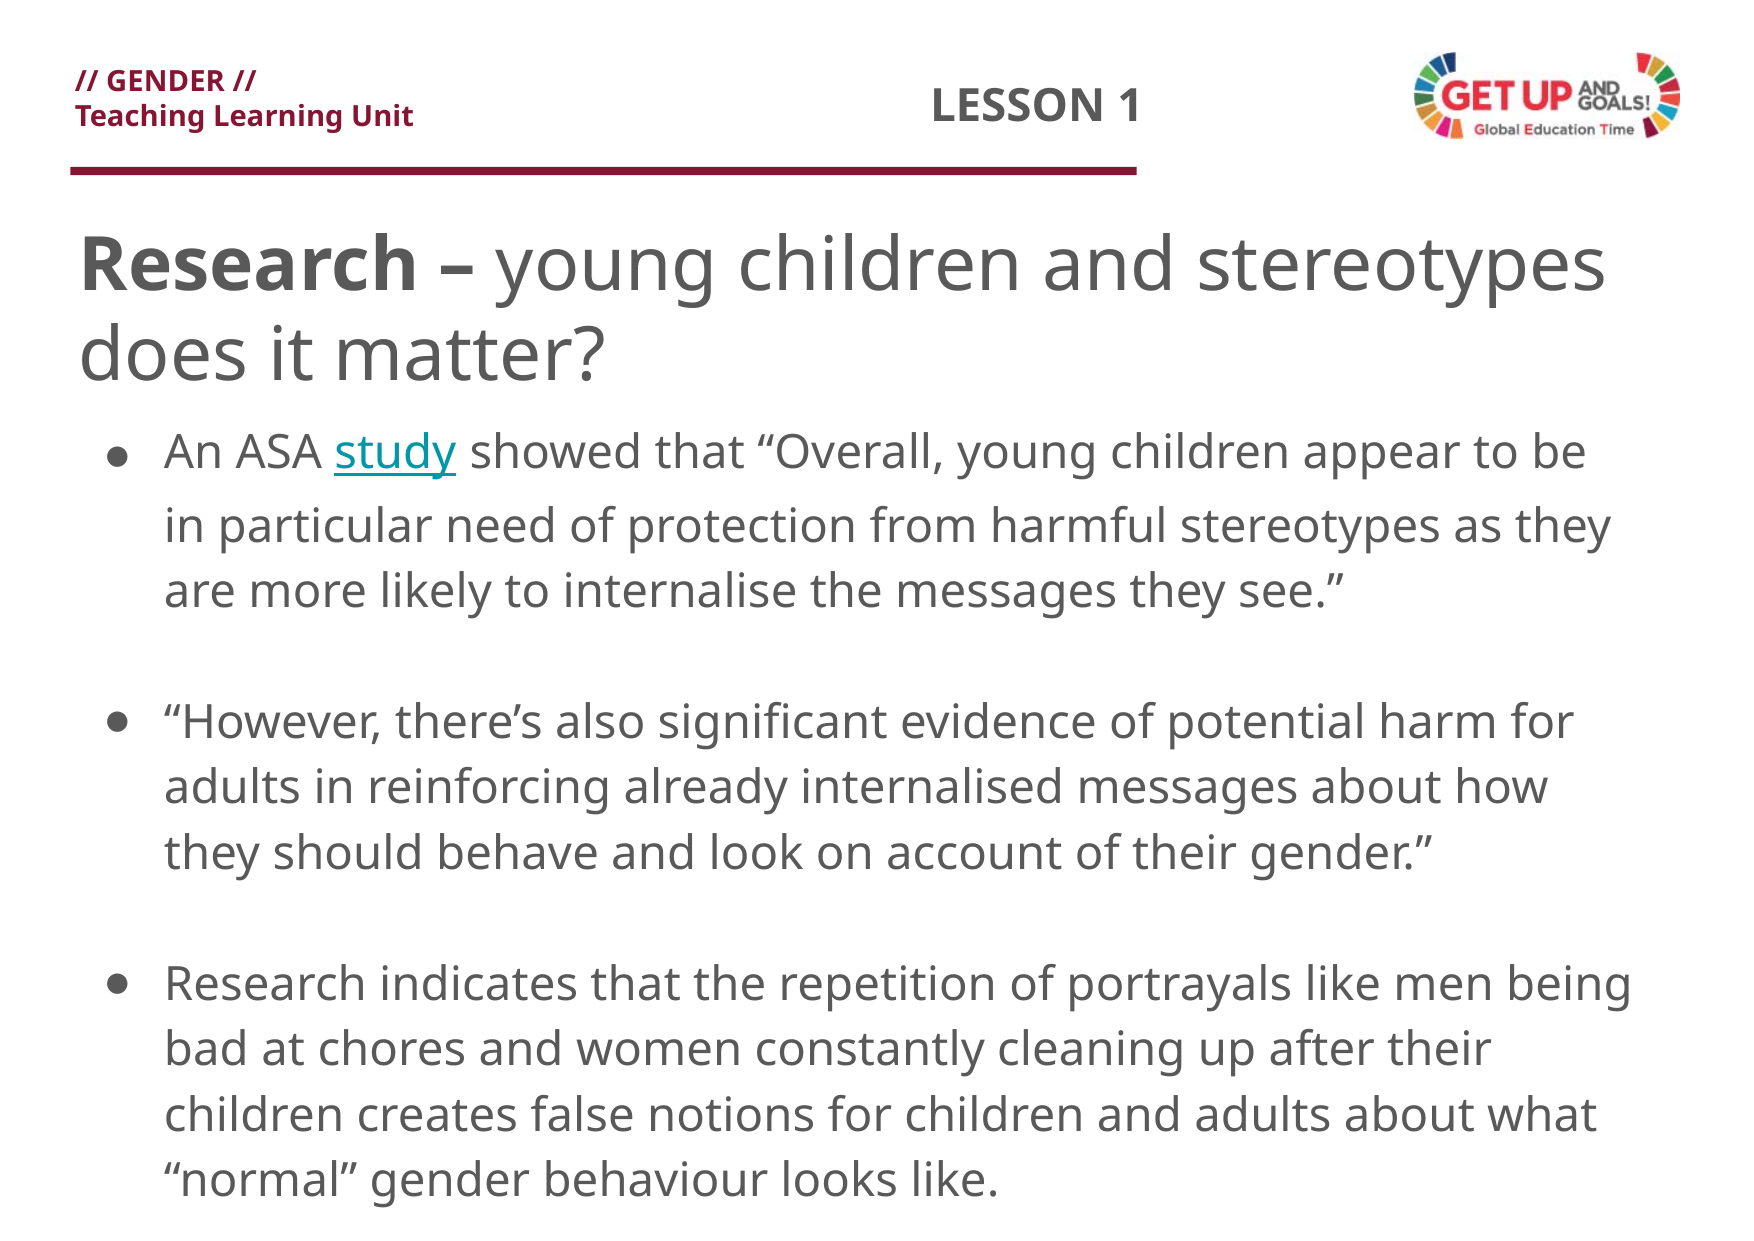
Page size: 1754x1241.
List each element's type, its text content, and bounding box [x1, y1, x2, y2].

list An ASA study showed that “Overall, young children appear to be in particular need of protection from harmful stereotypes as they are more likely to internalise the messages they see.” “However, there’s also significant evidence of potential harm for adults in reinforcing already internalised messages about how they should behave and look on account of their gender.” Research indicates that the repetition of portrayals like men being bad at chores and women constantly cleaning up after their children creates false notions for children and adults about what “normal” gender behaviour looks like. [70, 392, 1660, 1229]
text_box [59, 47, 1680, 176]
title Research – young children and stereotypes does it matter? [59, 196, 1695, 335]
